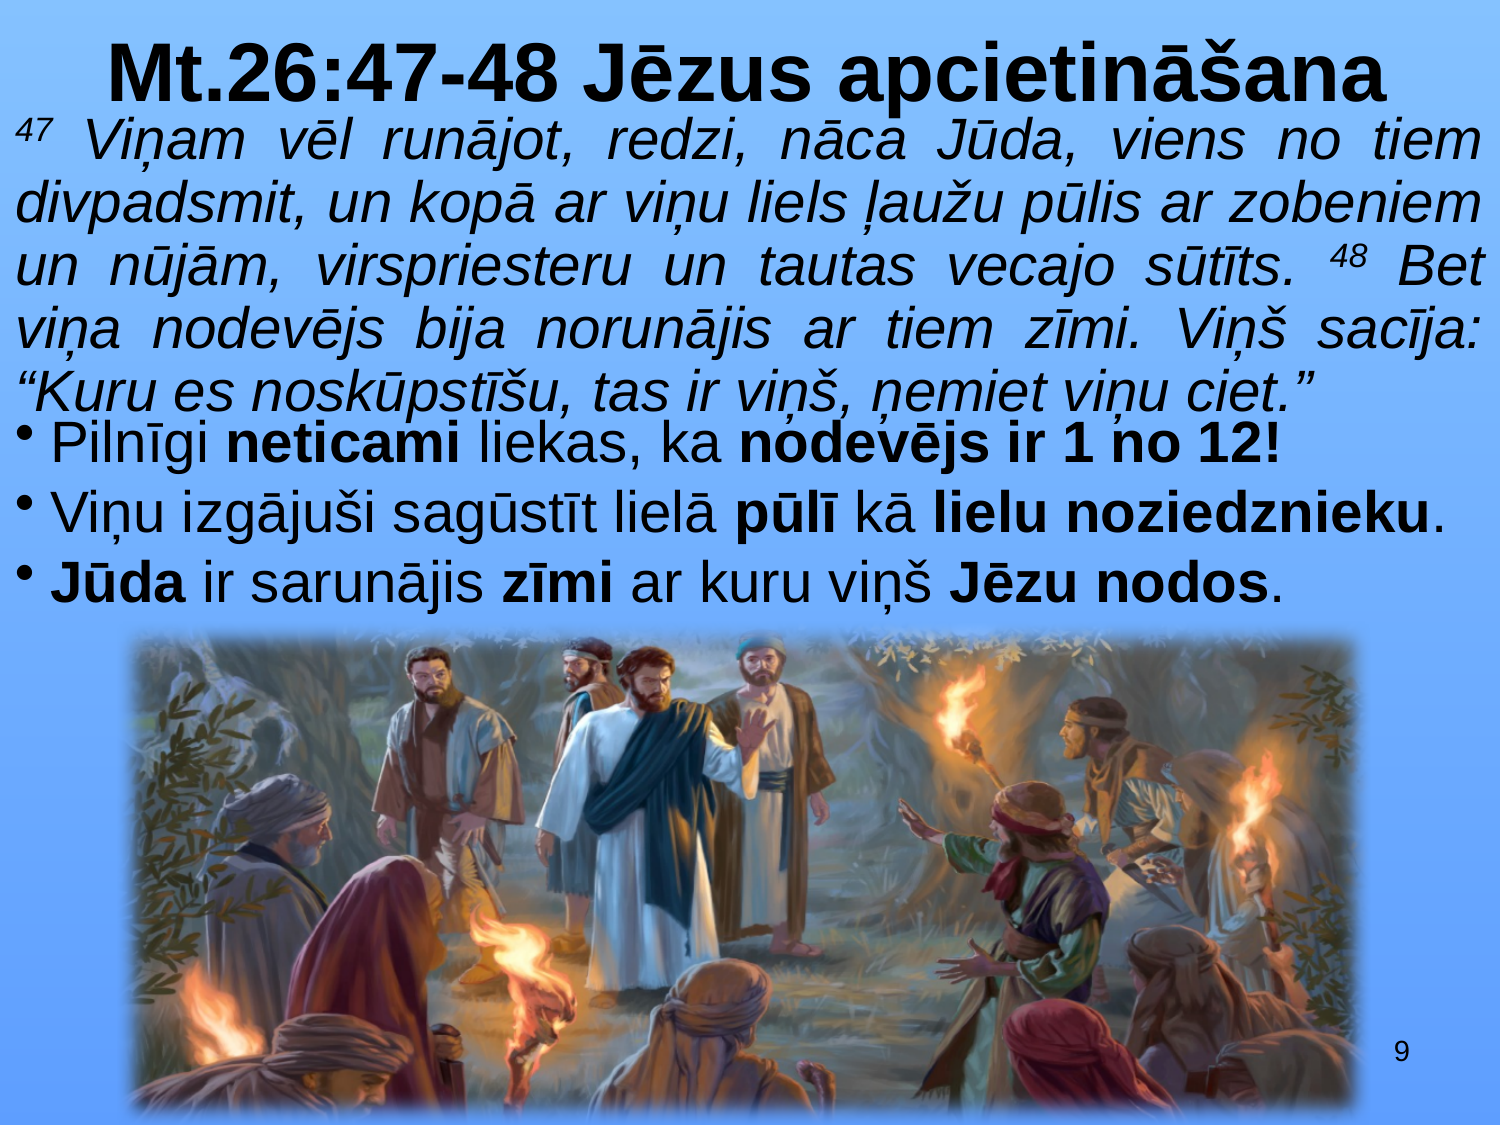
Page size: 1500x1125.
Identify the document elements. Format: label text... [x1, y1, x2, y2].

slide_number 9 [1376, 1024, 1426, 1103]
title Mt.26:47-48 Jēzus apcietināšana [17, 0, 1477, 138]
picture [116, 621, 1372, 1125]
text_box Pilnīgi neticami liekas, ka nodevējs ir 1 no 12! Viņu izgājuši sagūstīt lielā pūlī kā lielu noziedznieku. Jūda ir sarunājis zīmi ar kuru viņš Jēzu nodos. [0, 397, 1500, 622]
list 47 Viņam vēl runājot, redzi, nāca Jūda, viens no tiem divpadsmit, un kopā ar viņu liels ļaužu pūlis ar zobeniem un nūjām, virspriesteru un tautas vecajo sūtīts. 48 Bet viņa nodevējs bija norunājis ar tiem zīmi. Viņš sacīja: “Kuru es noskūpstīšu, tas ir viņš, ņemiet viņu ciet.” [0, 101, 1500, 280]
